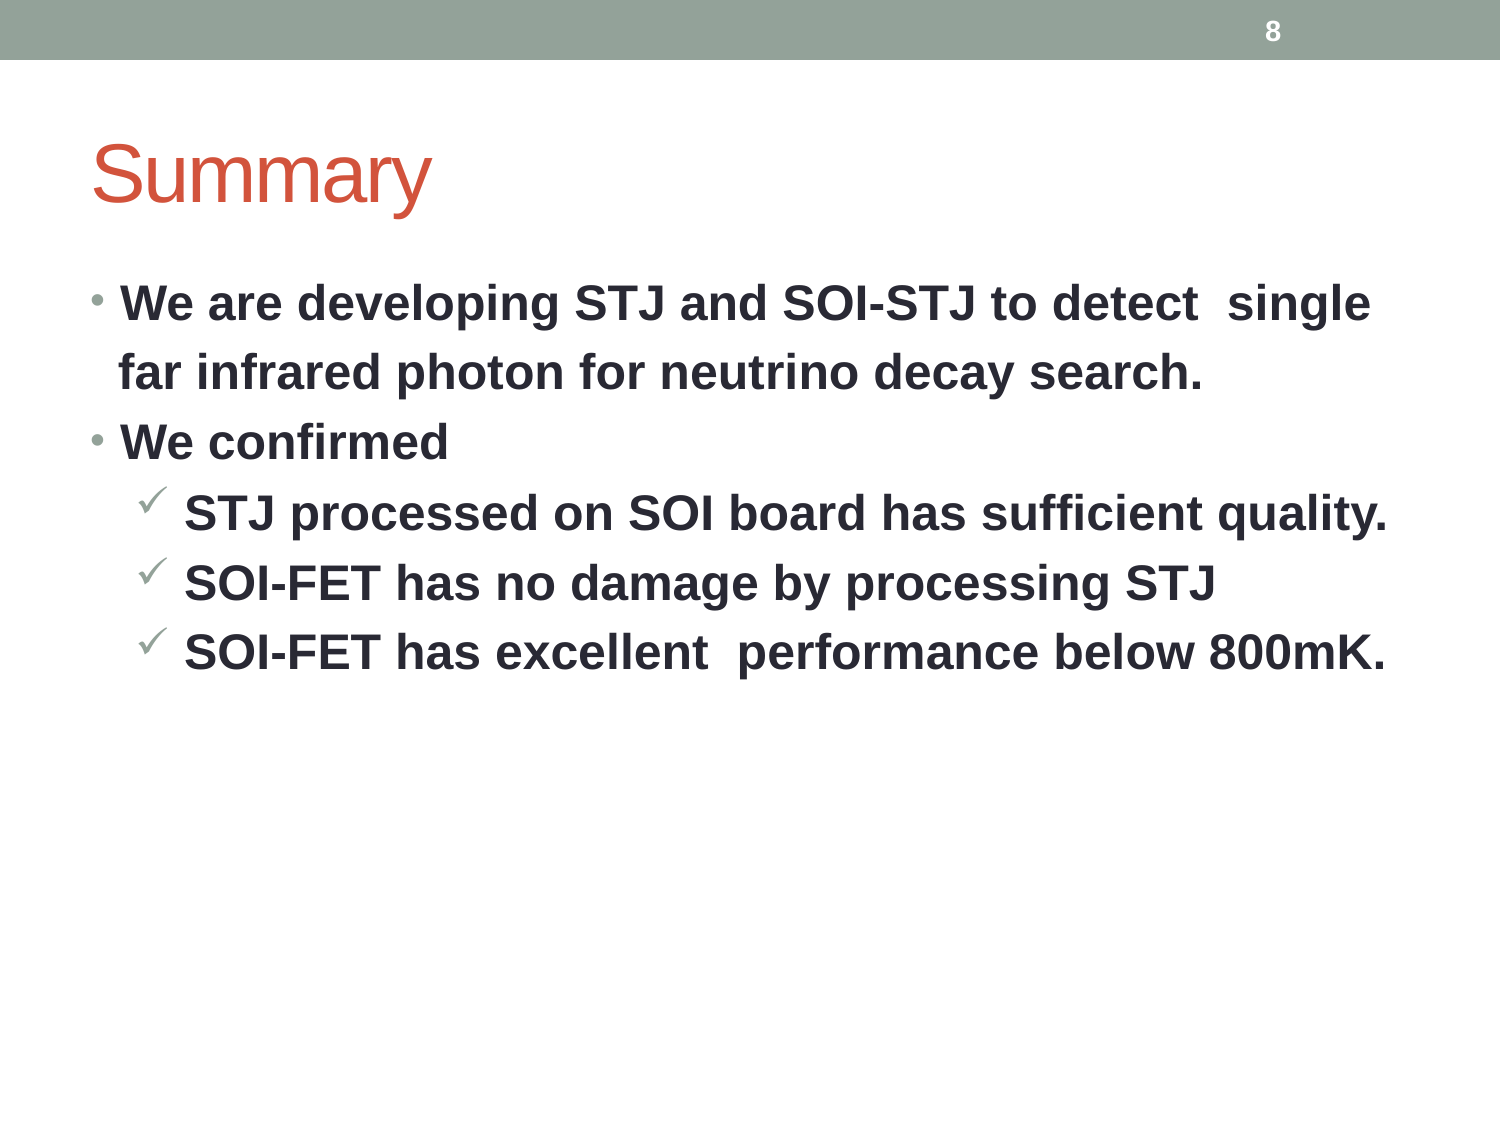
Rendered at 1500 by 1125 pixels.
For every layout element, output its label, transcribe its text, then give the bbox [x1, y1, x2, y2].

slide_number 8 [1250, 3, 1425, 57]
title Summary [75, 87, 1425, 250]
list We are developing STJ and SOI-STJ to detect single far infrared photon for neutrino decay search. We confirmed STJ processed on SOI board has sufficient quality. SOI-FET has no damage by processing STJ SOI-FET has excellent performance below 800mK. [75, 262, 1500, 1063]
